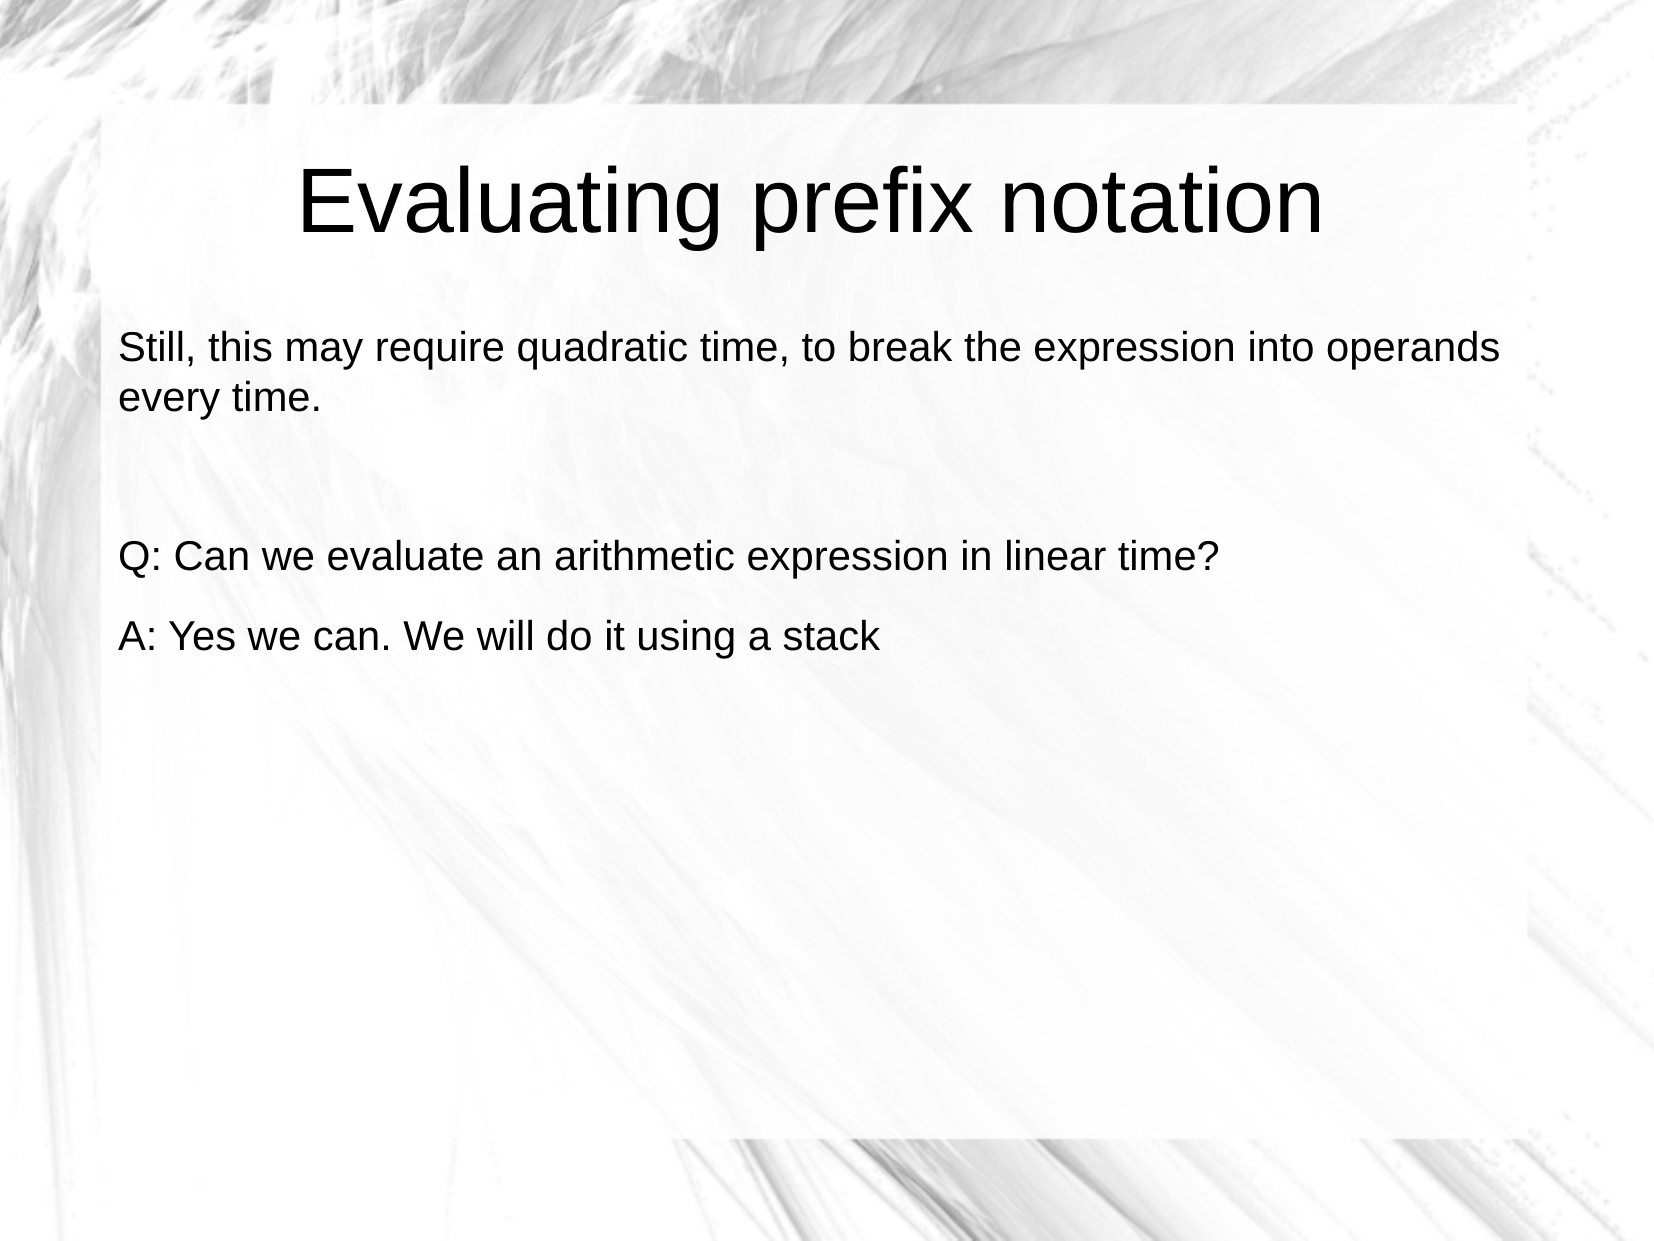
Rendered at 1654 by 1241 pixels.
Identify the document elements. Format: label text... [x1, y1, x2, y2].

title Evaluating prefix notation [118, 112, 1506, 281]
list Still, this may require quadratic time, to break the expression into operands every time. Q: Can we evaluate an arithmetic expression in linear time? A: Yes we can. We will do it using a stack [118, 319, 1571, 1102]
picture [0, 0, 1654, 1241]
